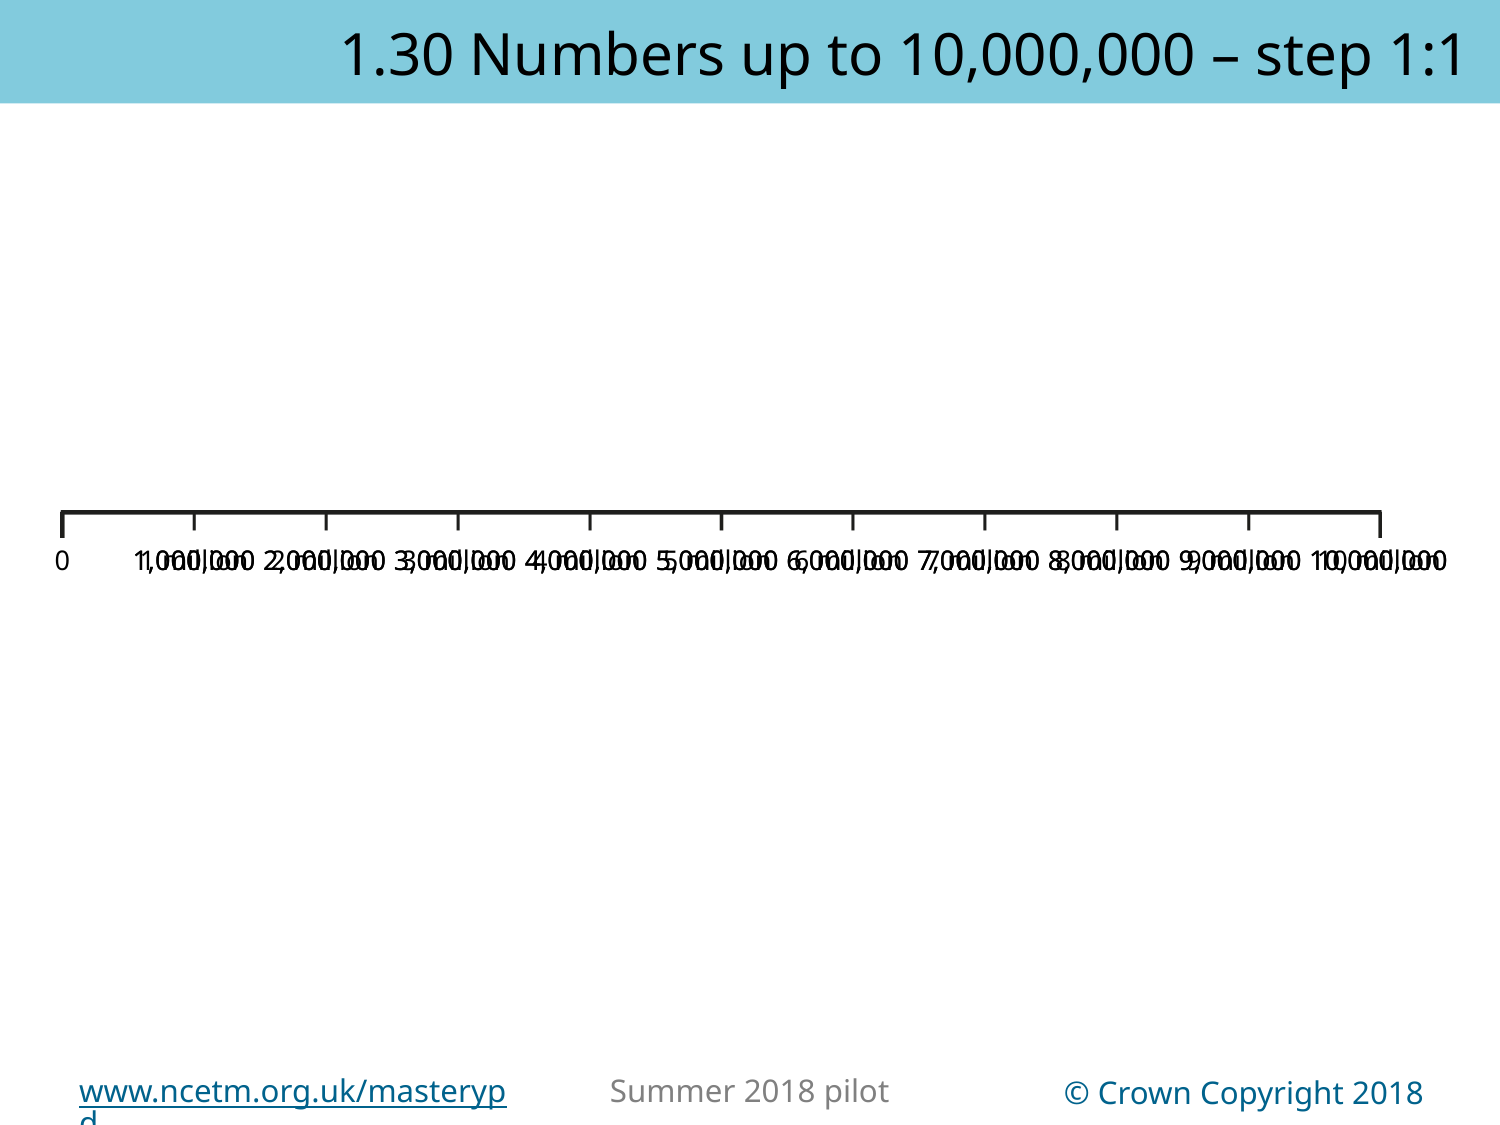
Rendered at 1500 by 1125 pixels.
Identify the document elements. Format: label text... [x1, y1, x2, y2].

text_box 0 [39, 536, 85, 584]
list 1.30 Numbers up to 10,000,000 – step 1:1 [0, 0, 1500, 104]
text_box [120, 535, 1459, 585]
picture [59, 510, 1382, 538]
